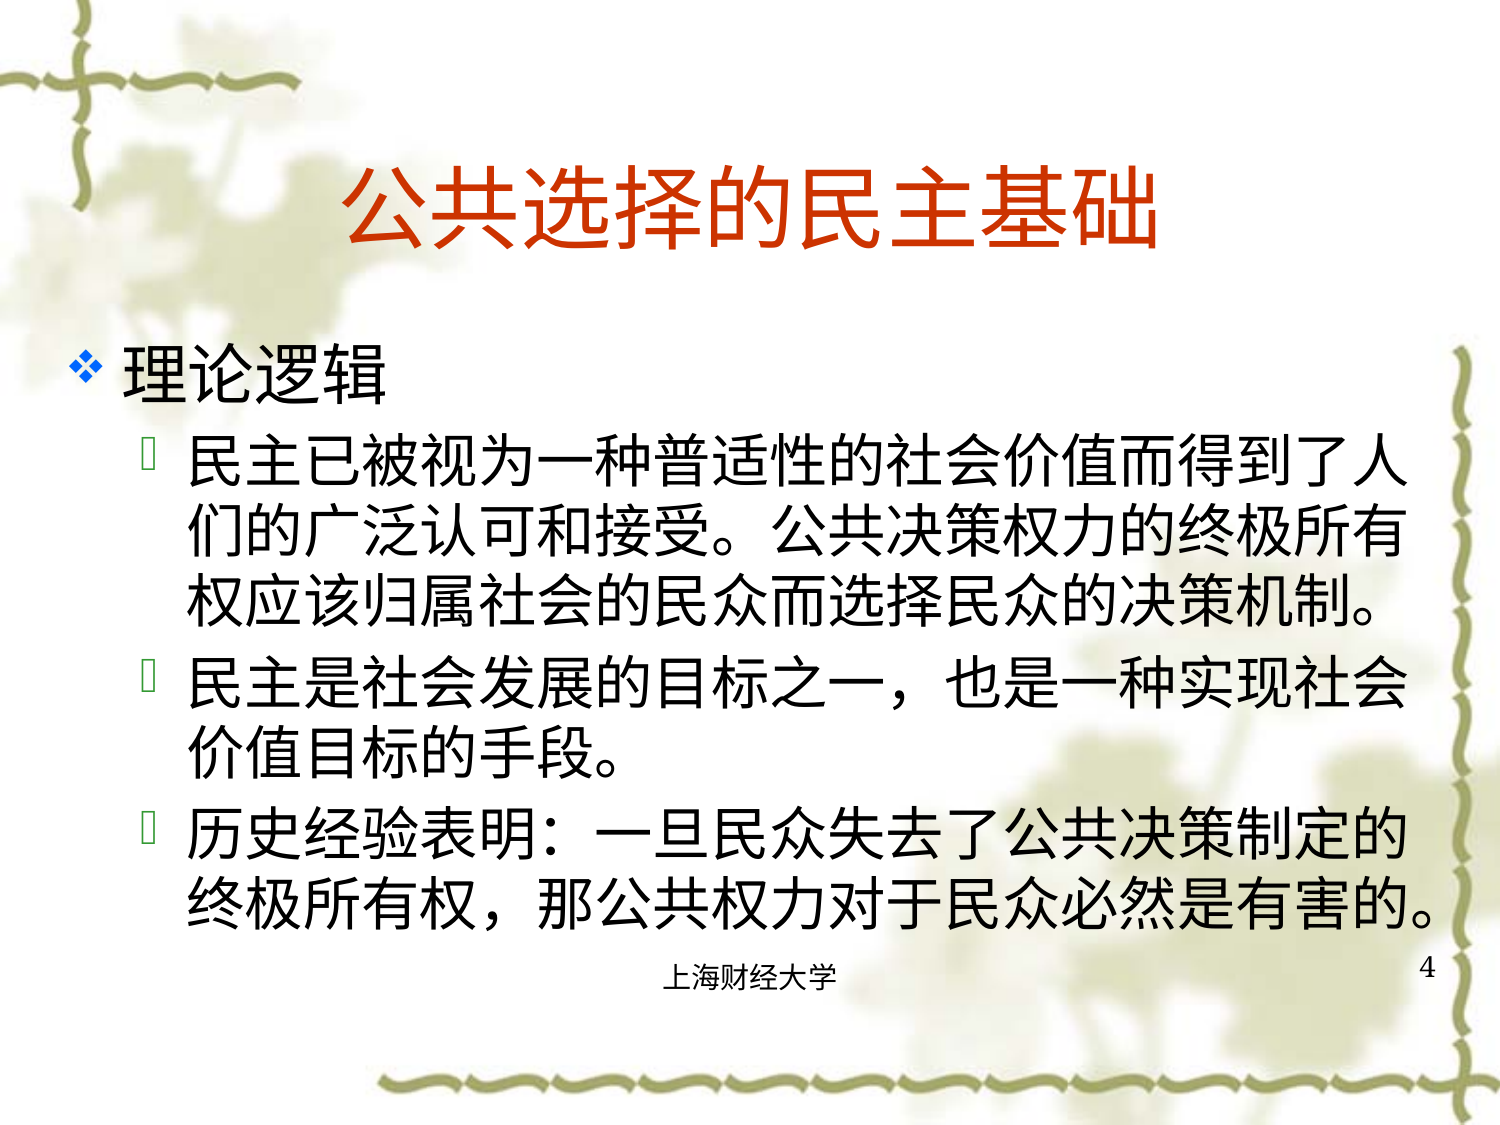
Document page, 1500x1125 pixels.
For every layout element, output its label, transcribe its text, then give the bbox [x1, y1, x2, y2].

footer 上海财经大学 [512, 952, 988, 1066]
picture [0, 0, 1500, 1125]
slide_number 4 [1074, 940, 1451, 1066]
list 理论逻辑 民主已被视为一种普适性的社会价值而得到了人们的广泛认可和接受。公共决策权力的终极所有权应该归属社会的民众而选择民众的决策机制。 民主是社会发展的目标之一，也是一种实现社会价值目标的手段。 历史经验表明：一旦民众失去了公共决策制定的终极所有权，那公共权力对于民众必然是有害的。 [49, 324, 1452, 963]
title 公共选择的民主基础 [49, 112, 1451, 301]
